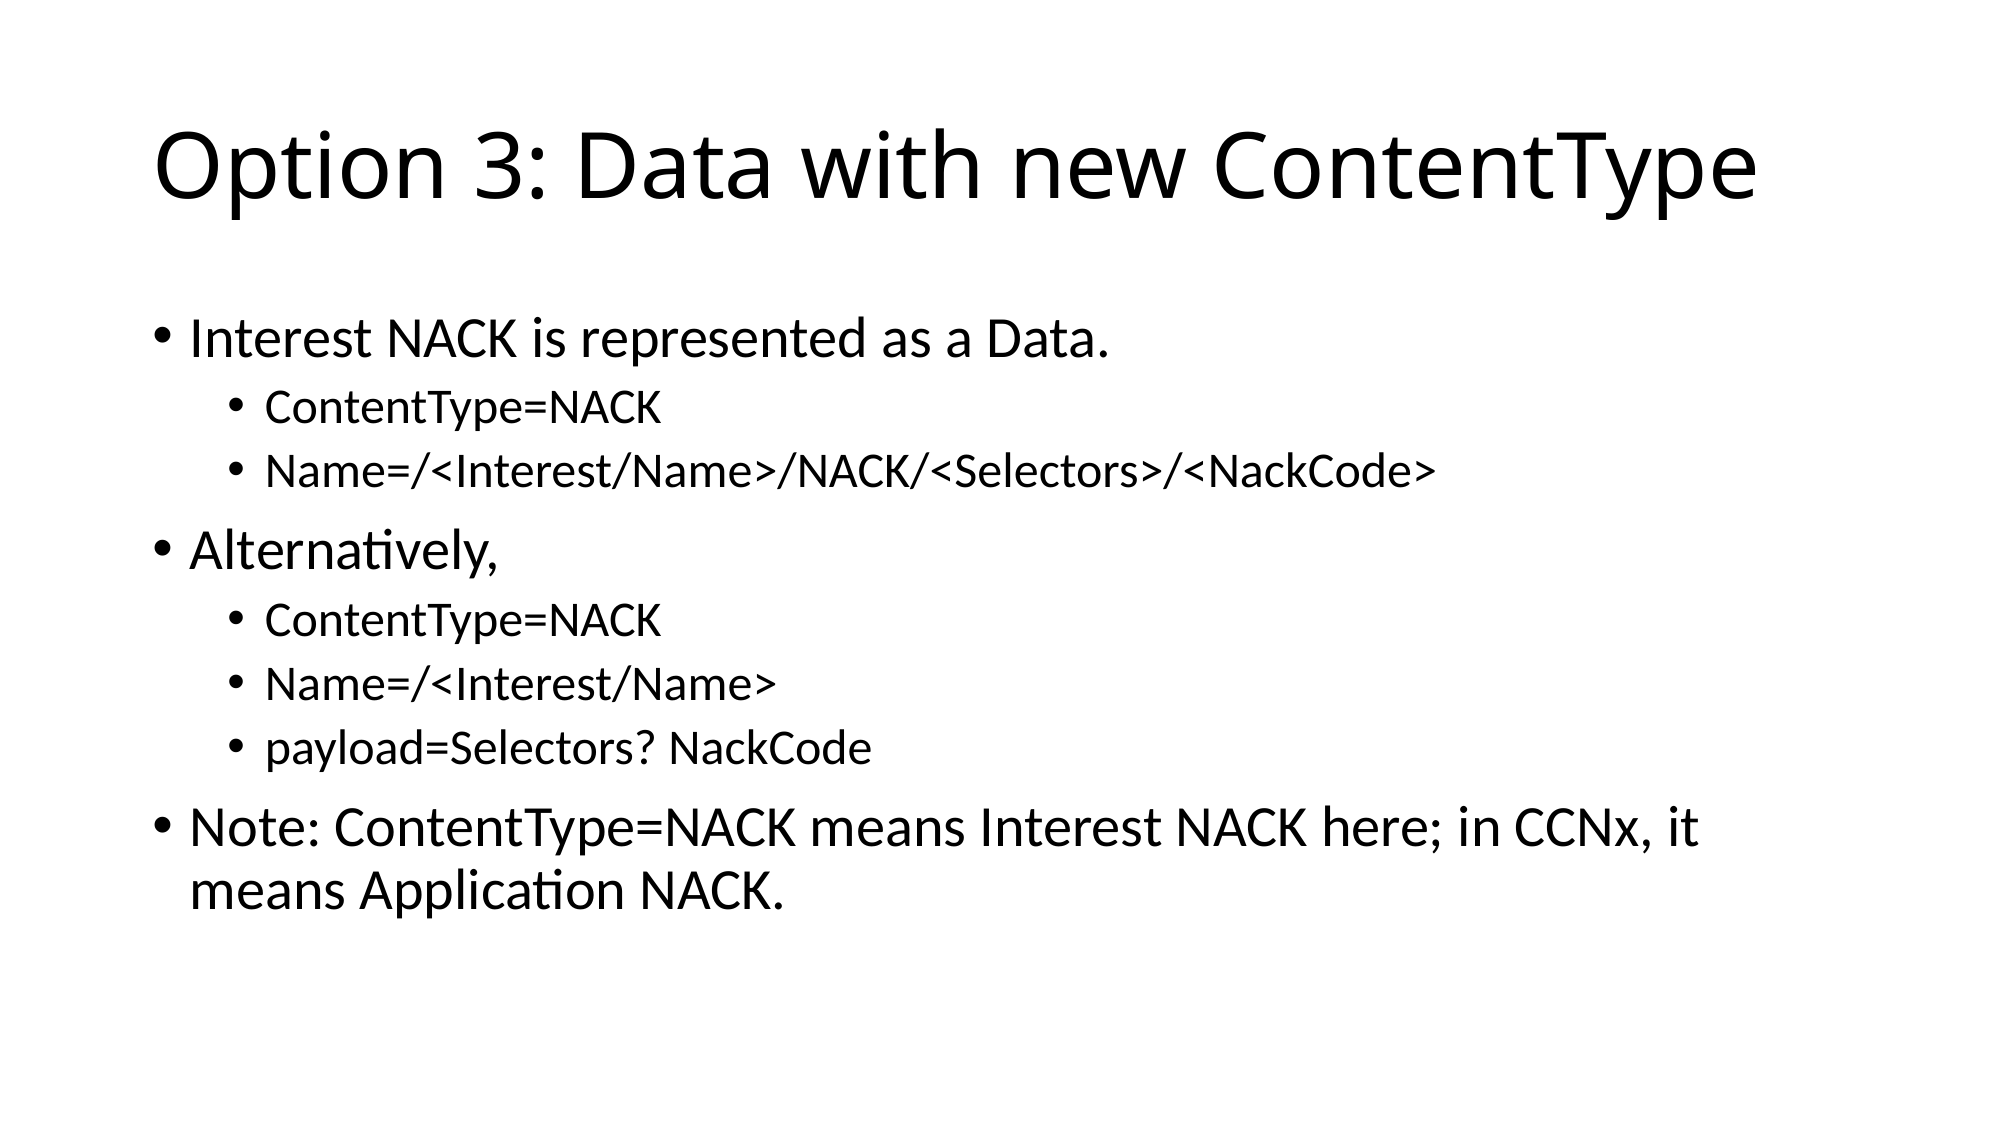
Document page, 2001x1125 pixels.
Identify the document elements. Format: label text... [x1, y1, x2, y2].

title Option 3: Data with new ContentType [137, 59, 1863, 278]
list Interest NACK is represented as a Data. ContentType=NACK Name=/<Interest/Name>/NACK/<Selectors>/<NackCode> Alternatively, ContentType=NACK Name=/<Interest/Name> payload=Selectors? NackCode Note: ContentType=NACK means Interest NACK here; in CCNx, it means Application NACK. [137, 299, 1863, 1014]
